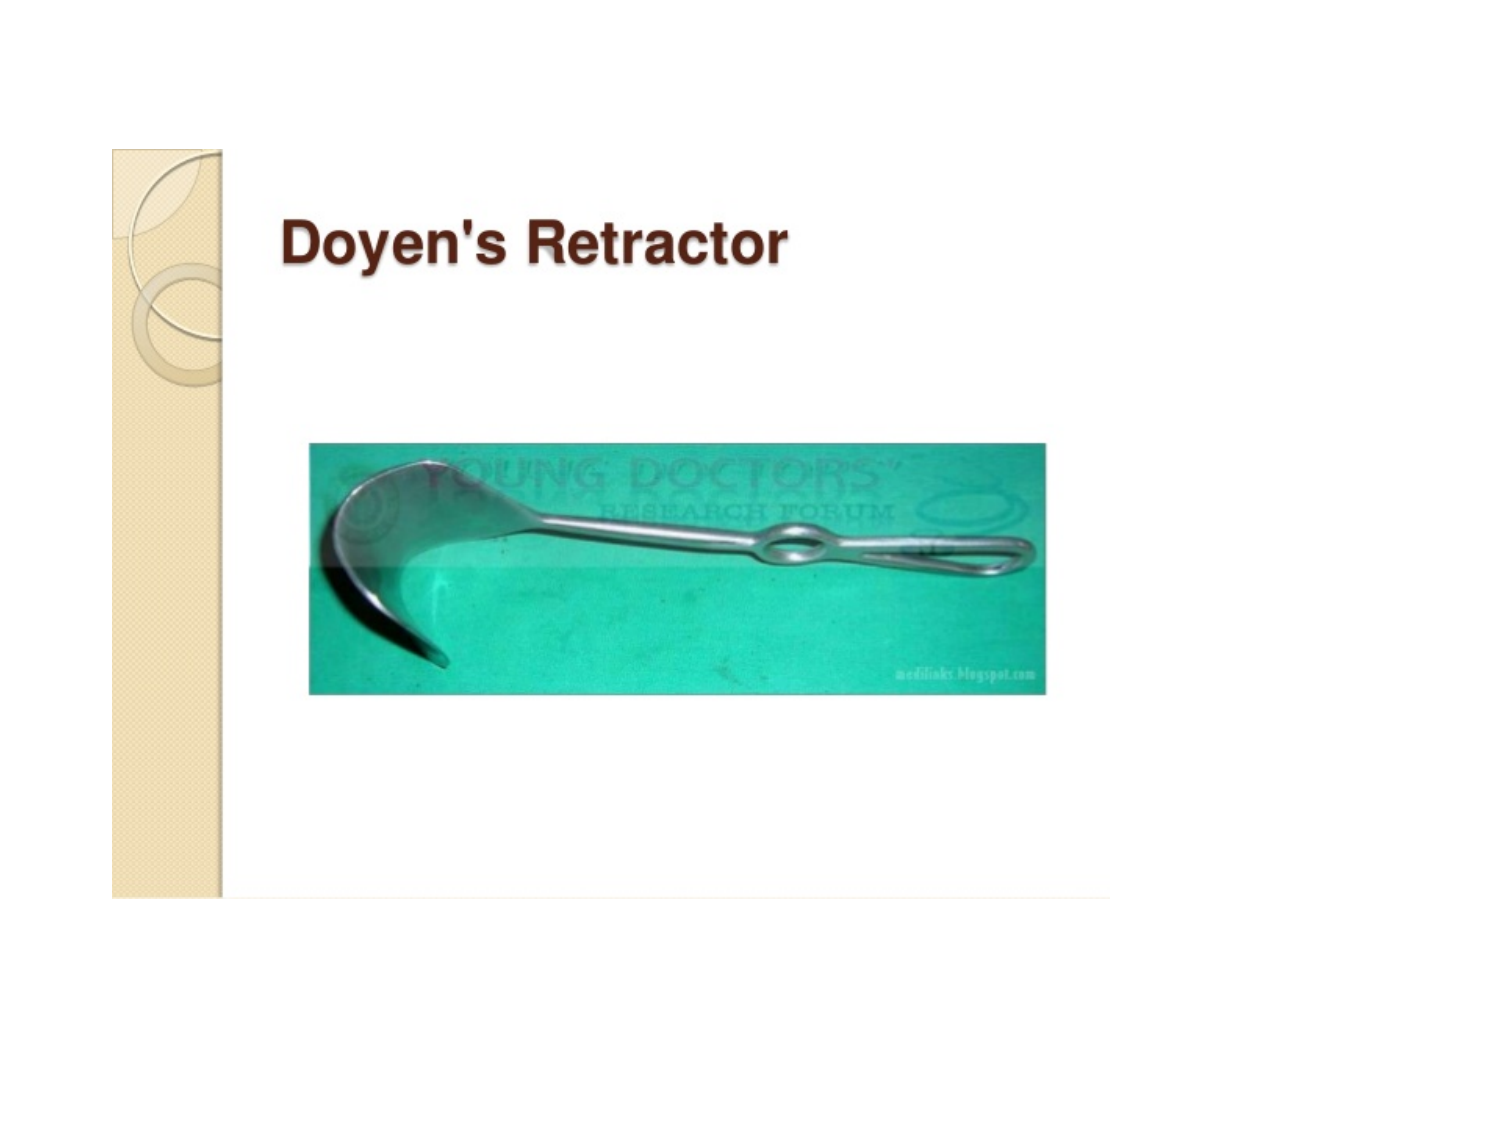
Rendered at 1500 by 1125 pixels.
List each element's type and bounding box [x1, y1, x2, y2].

picture [112, 149, 1110, 899]
